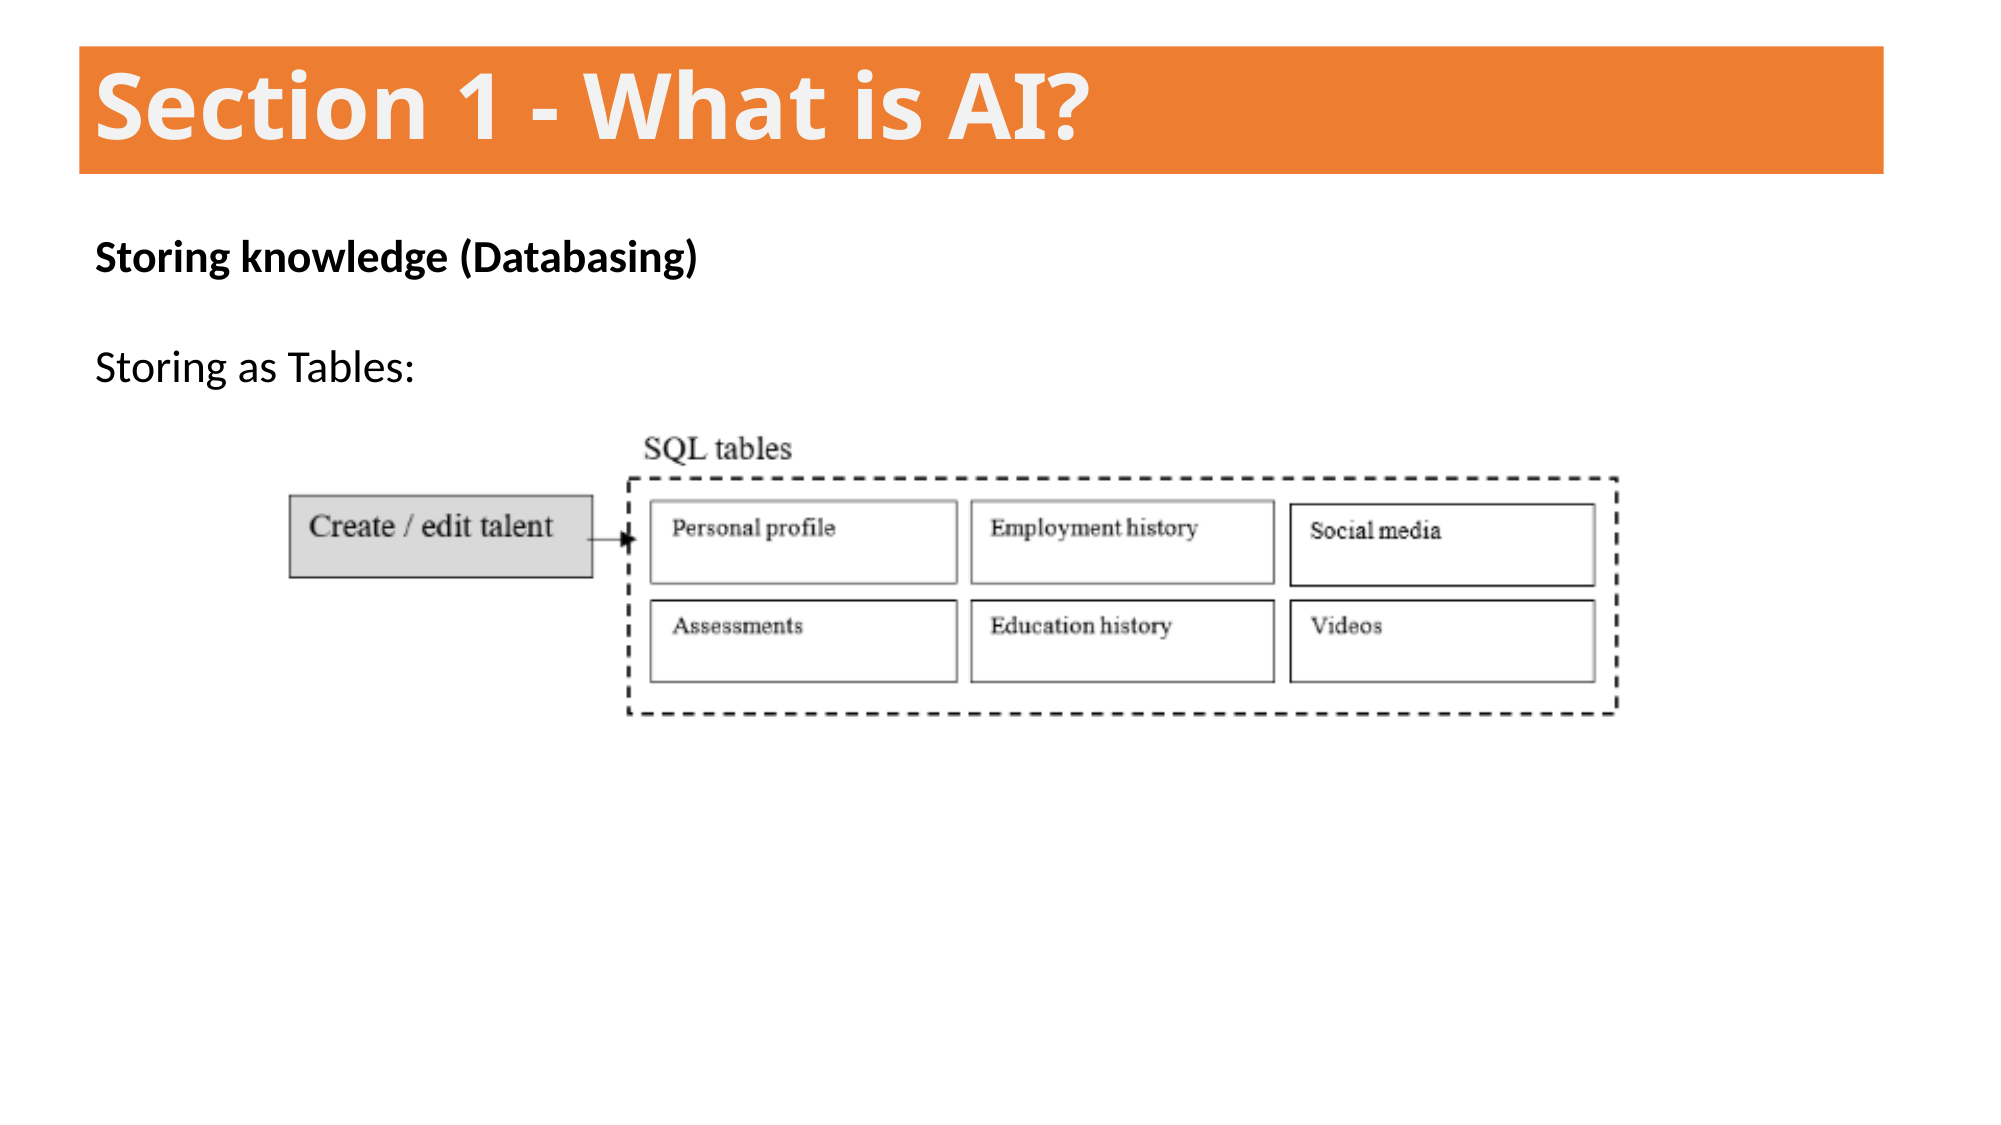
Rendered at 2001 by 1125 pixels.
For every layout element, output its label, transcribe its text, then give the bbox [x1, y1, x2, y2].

text_box Storing knowledge (Databasing) Storing as Tables: [80, 218, 1463, 344]
text_box Section 1 - What is AI? [79, 46, 1884, 174]
picture [279, 416, 1655, 786]
